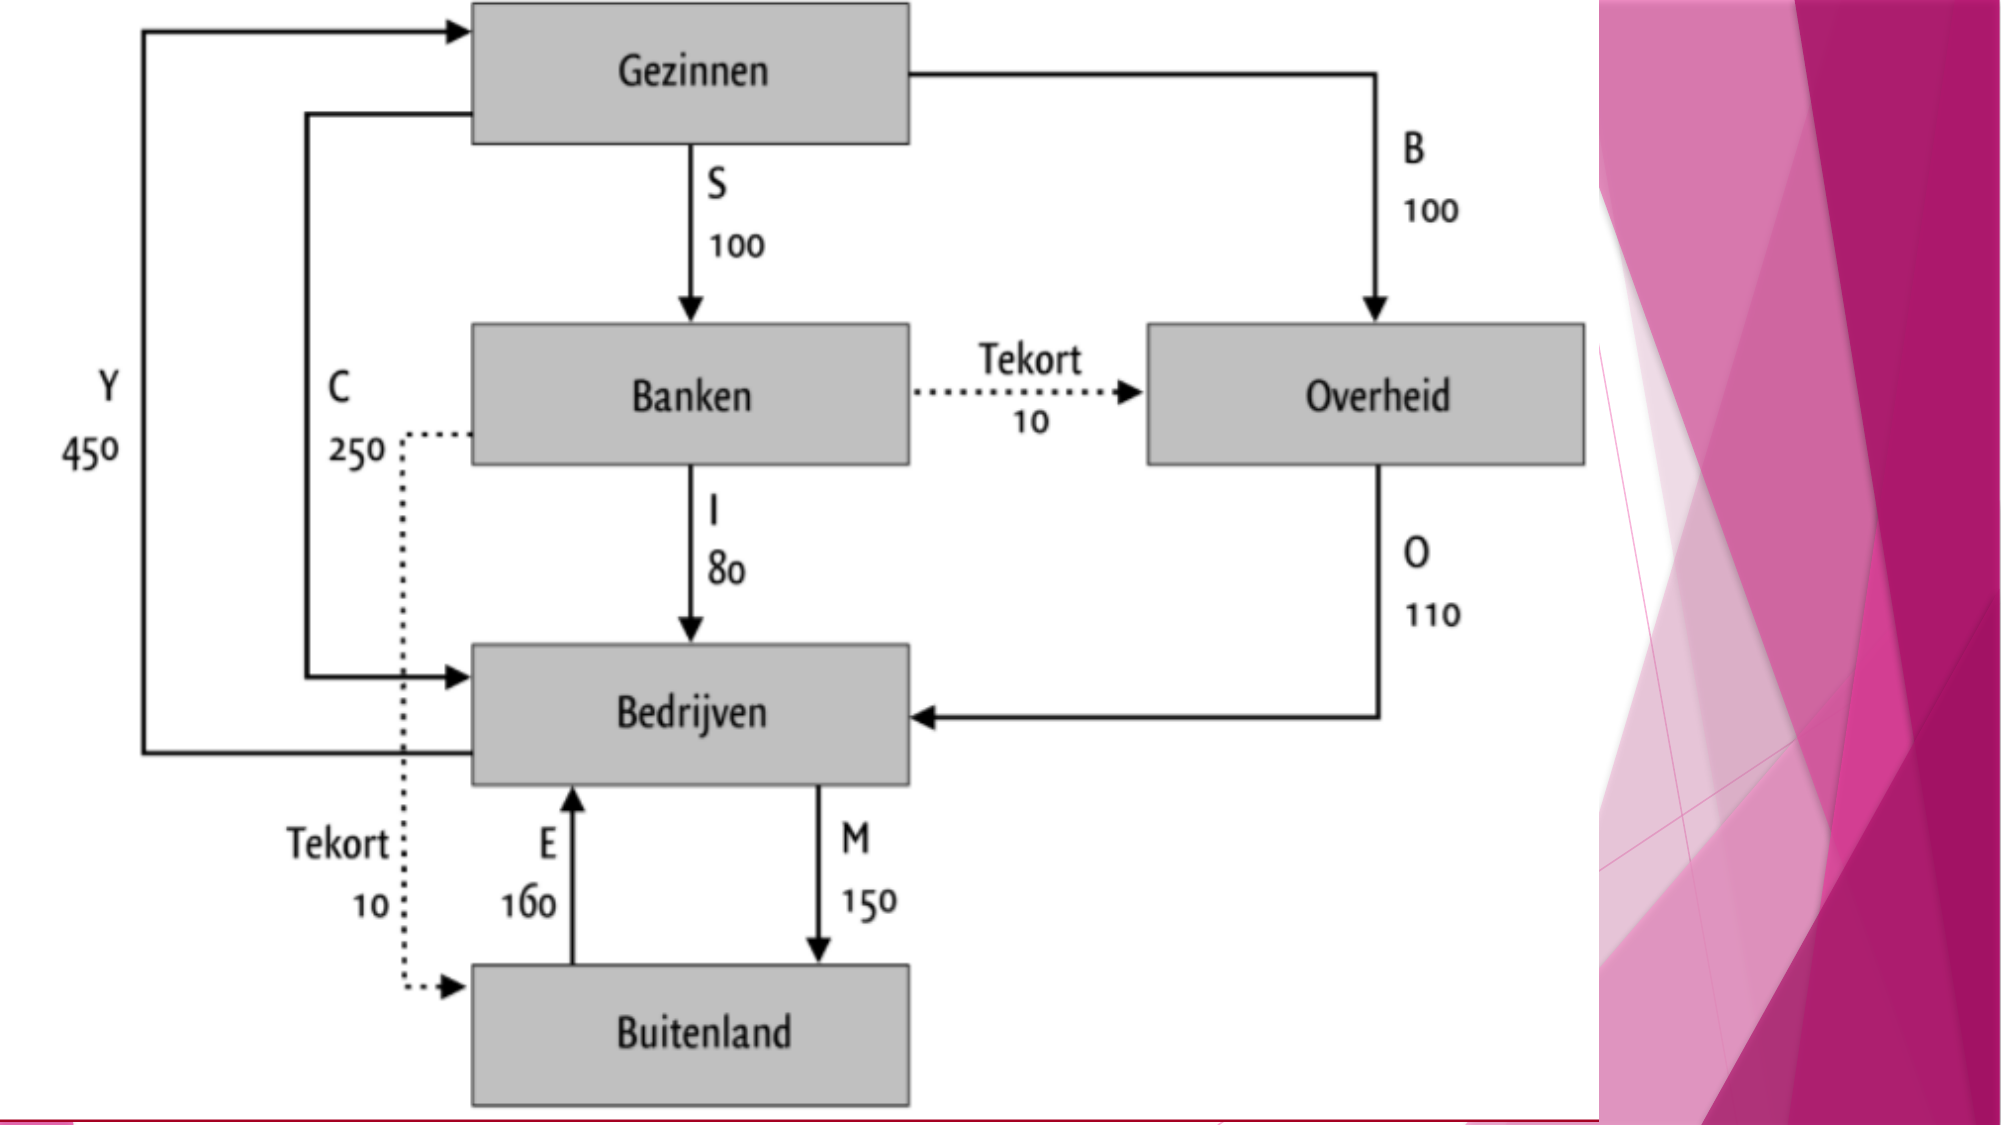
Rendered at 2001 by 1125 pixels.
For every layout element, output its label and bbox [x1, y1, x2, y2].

picture [0, 0, 1600, 1123]
